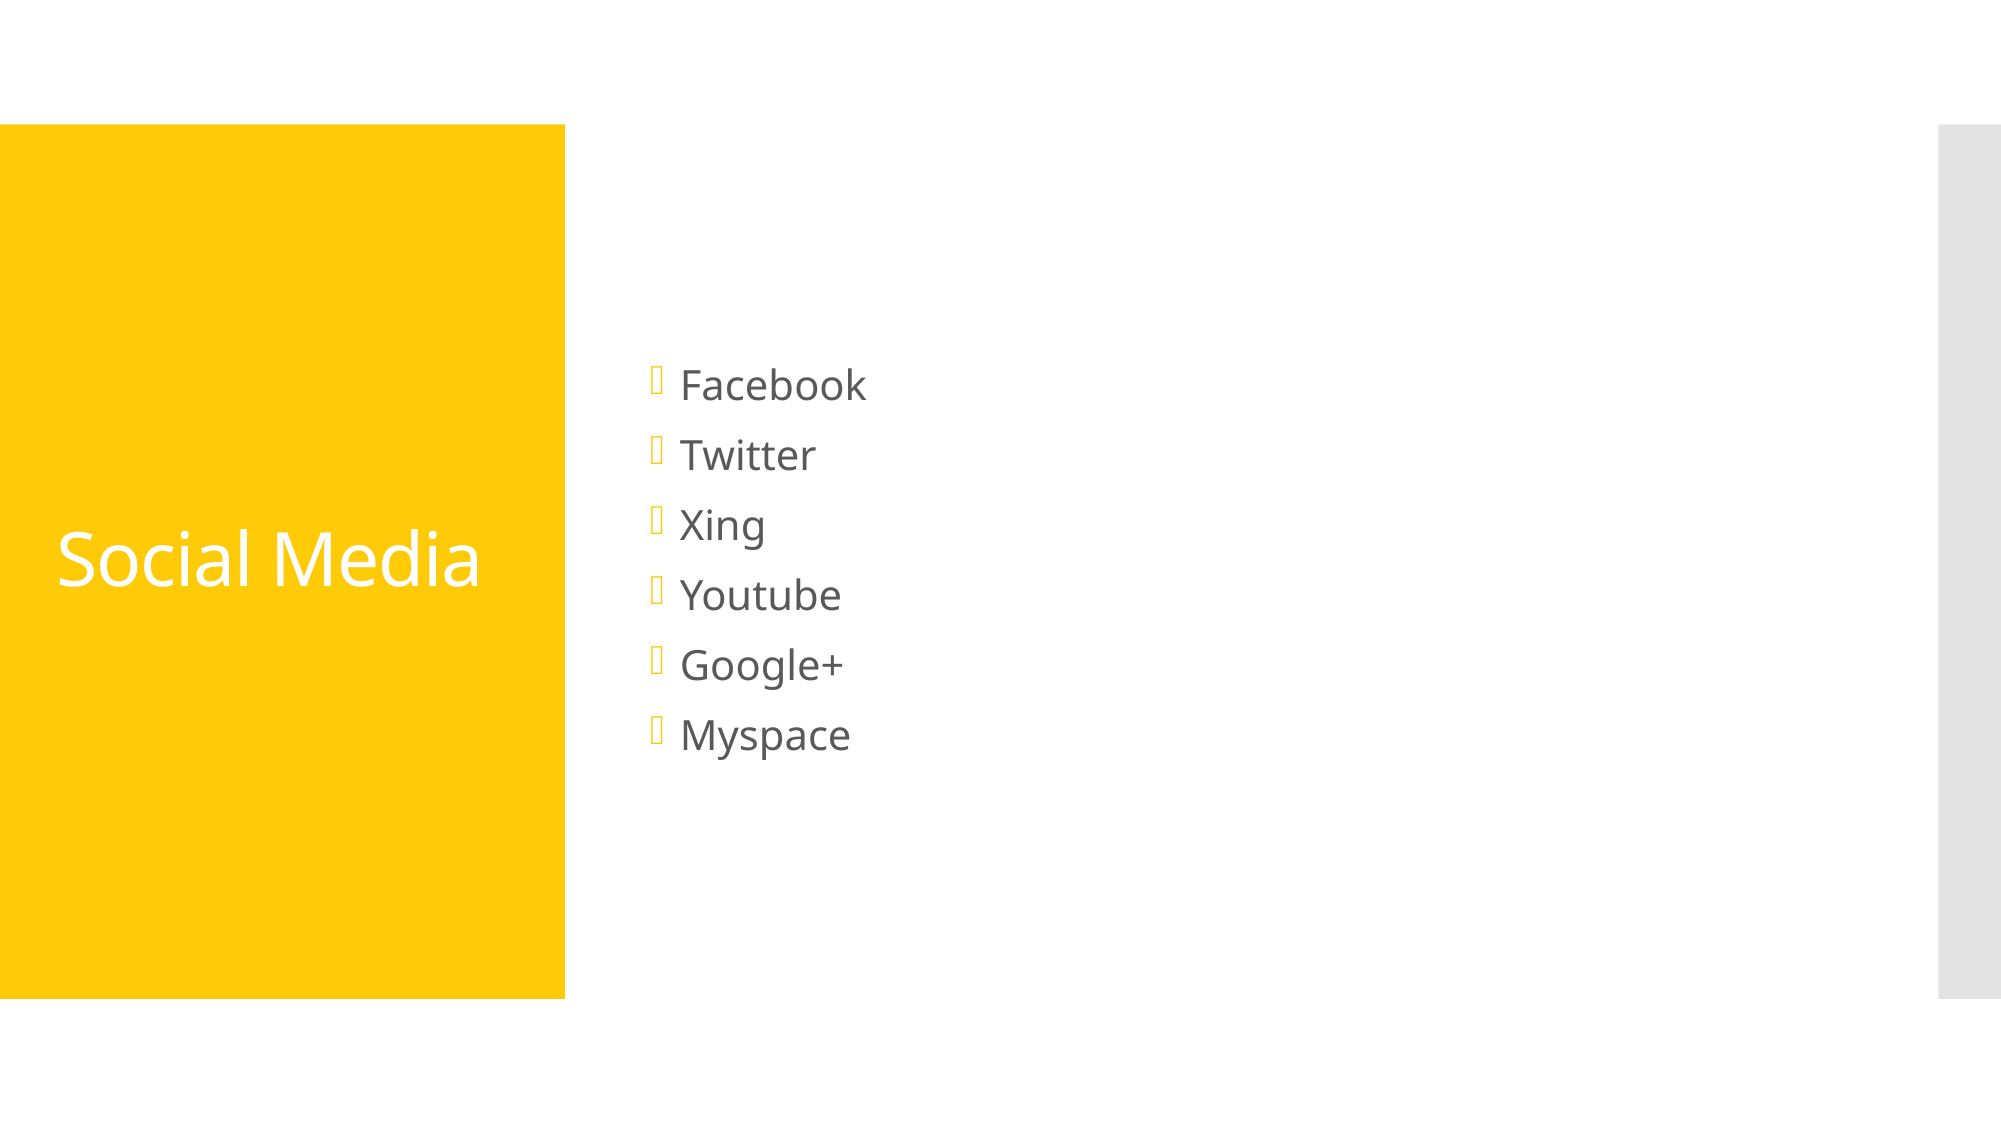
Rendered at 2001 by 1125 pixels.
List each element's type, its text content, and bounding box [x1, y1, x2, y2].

list Facebook Twitter Xing Youtube Google+ Myspace [634, 141, 1835, 982]
title Social Media [41, 184, 525, 940]
